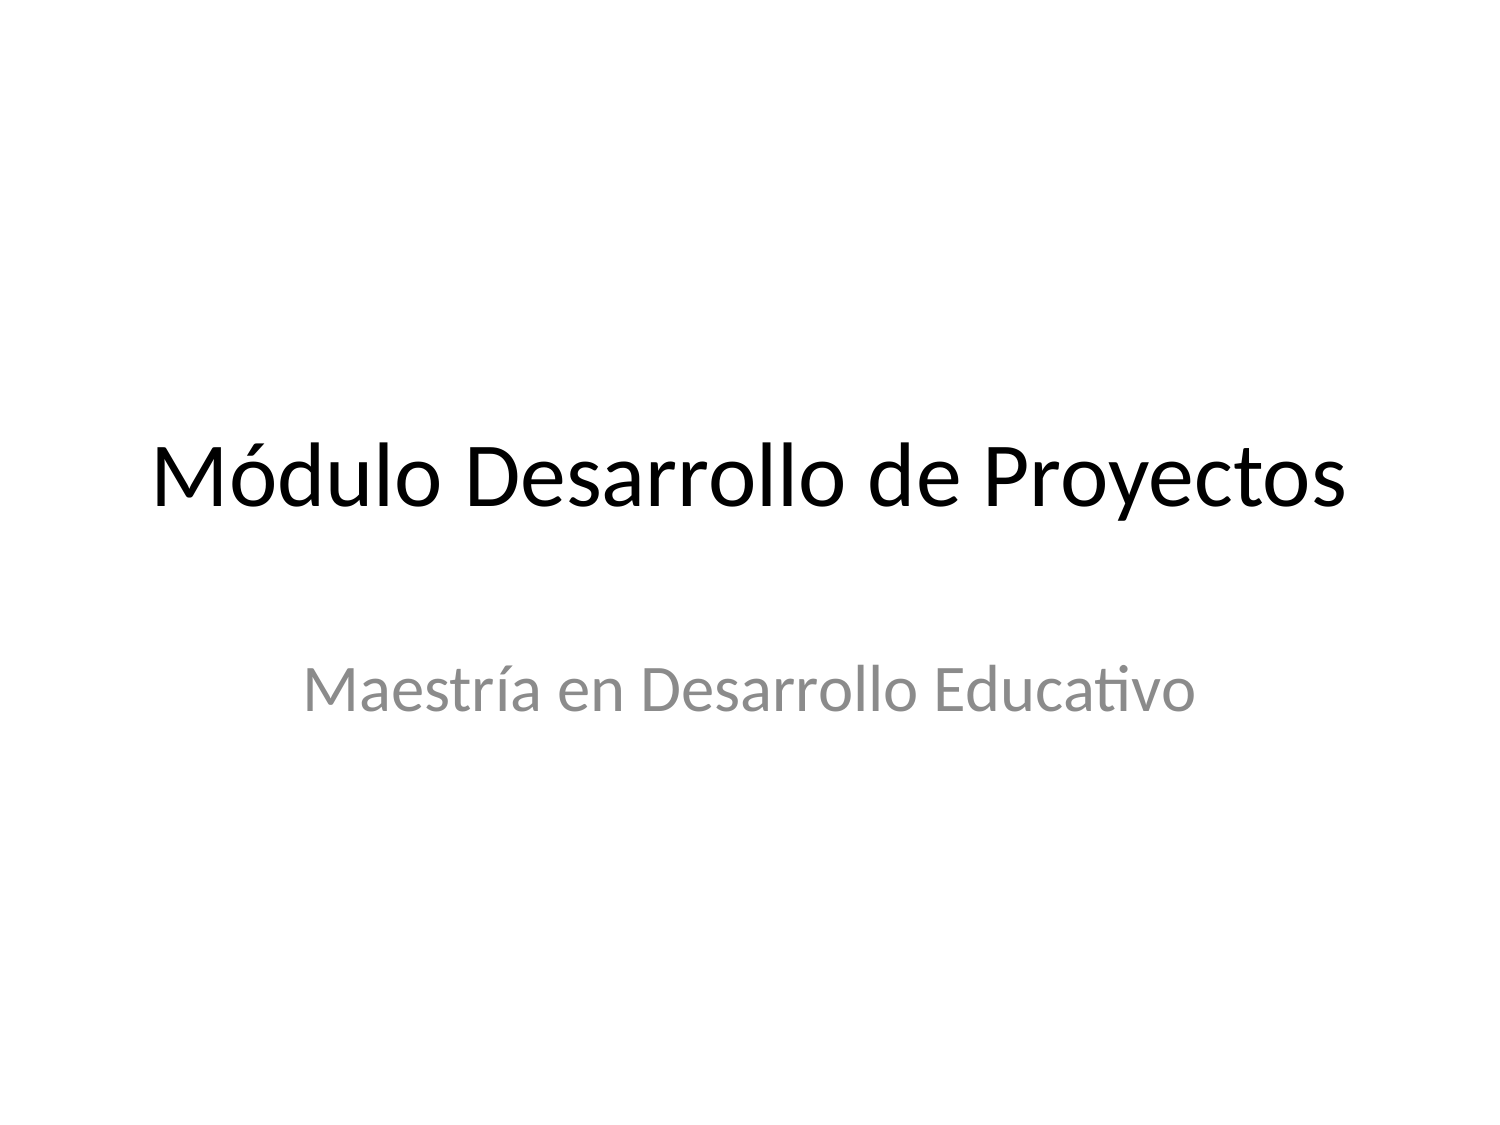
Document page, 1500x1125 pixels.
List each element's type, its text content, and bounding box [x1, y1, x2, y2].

title Módulo Desarrollo de Proyectos [112, 349, 1388, 591]
subtitle Maestría en Desarrollo Educativo [225, 637, 1275, 925]
